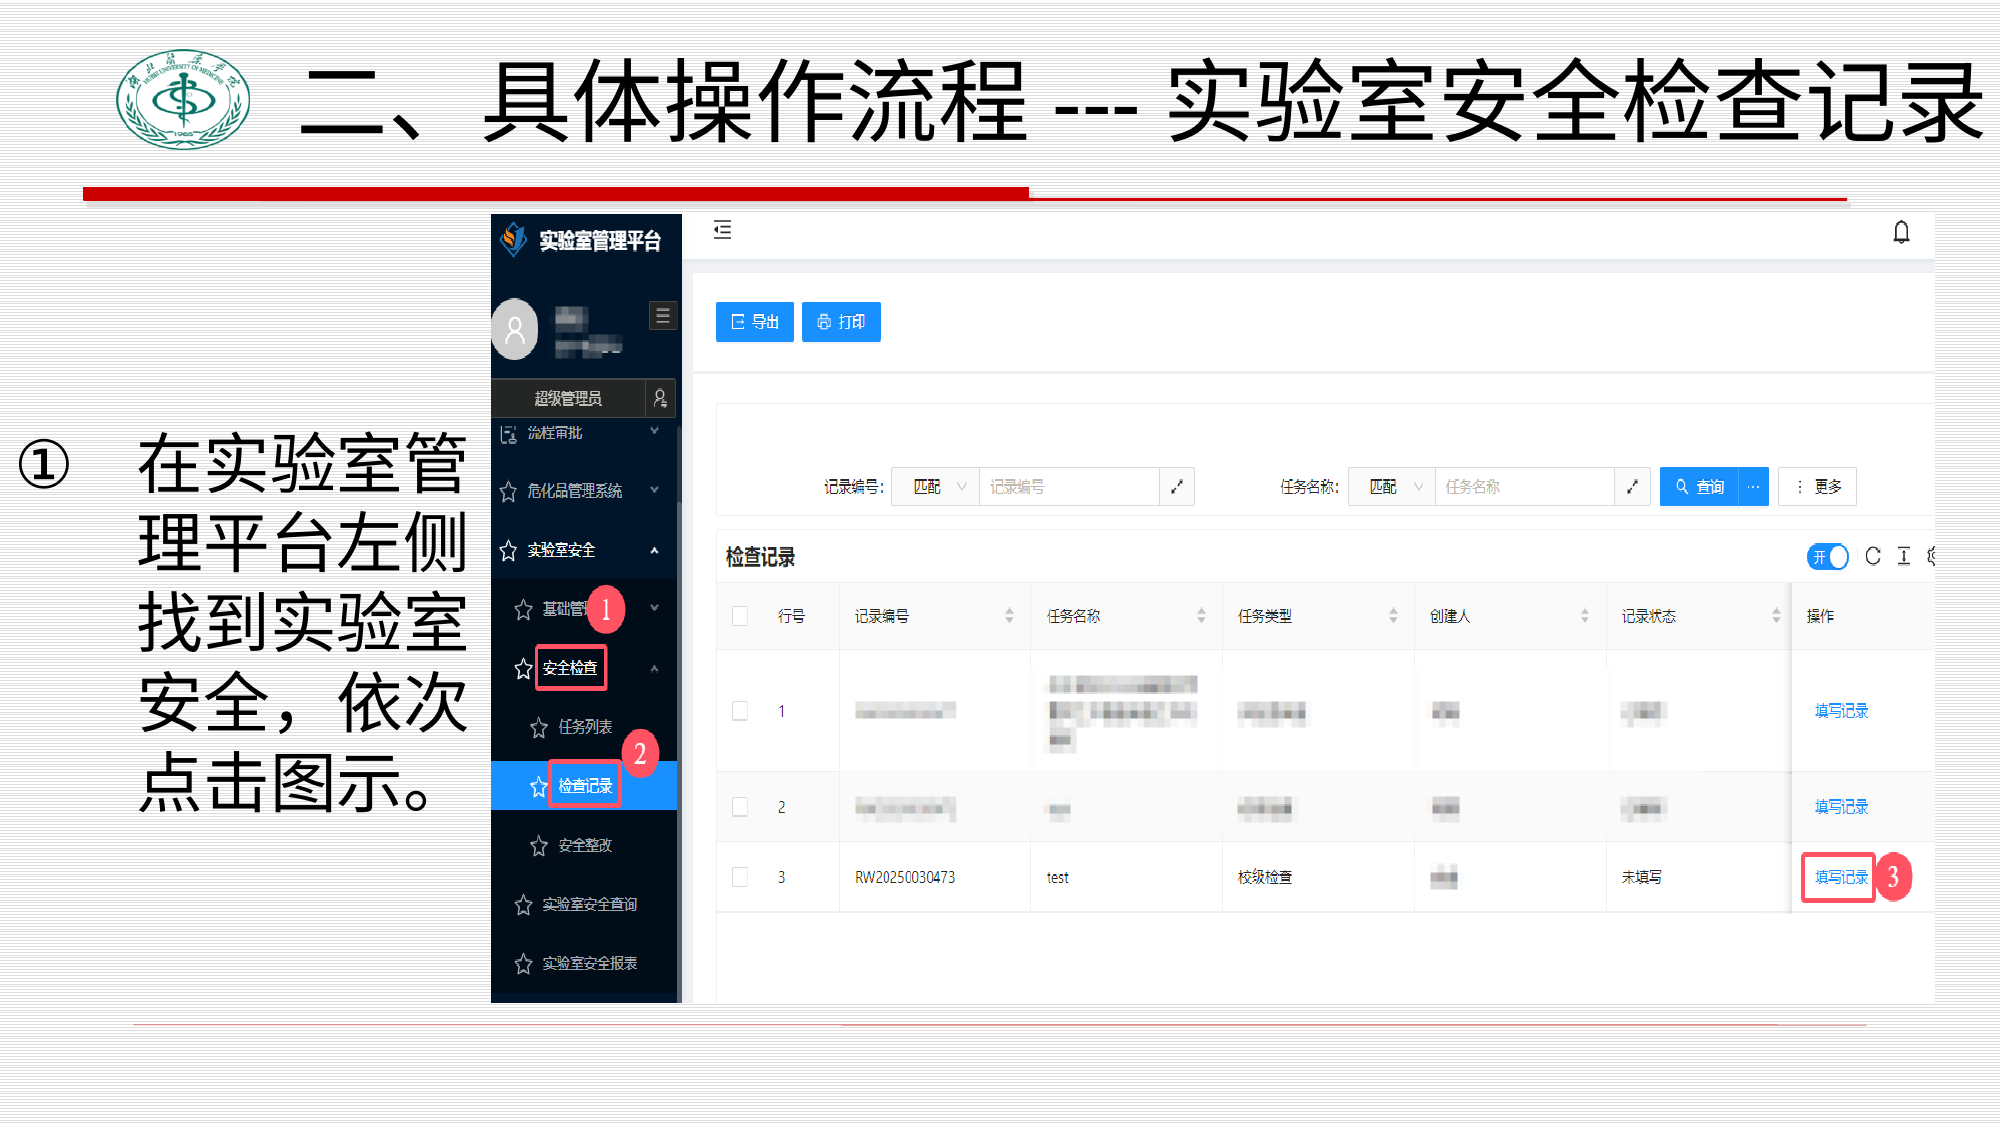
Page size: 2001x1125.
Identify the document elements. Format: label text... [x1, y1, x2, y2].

picture [116, 49, 250, 150]
picture [491, 214, 1936, 1003]
text_box 在实验室管理平台左侧找到实验室安全，依次点击图示。 [0, 239, 486, 1003]
text_box 二、具体操作流程---实验室安全检查记录 [282, 30, 2000, 167]
